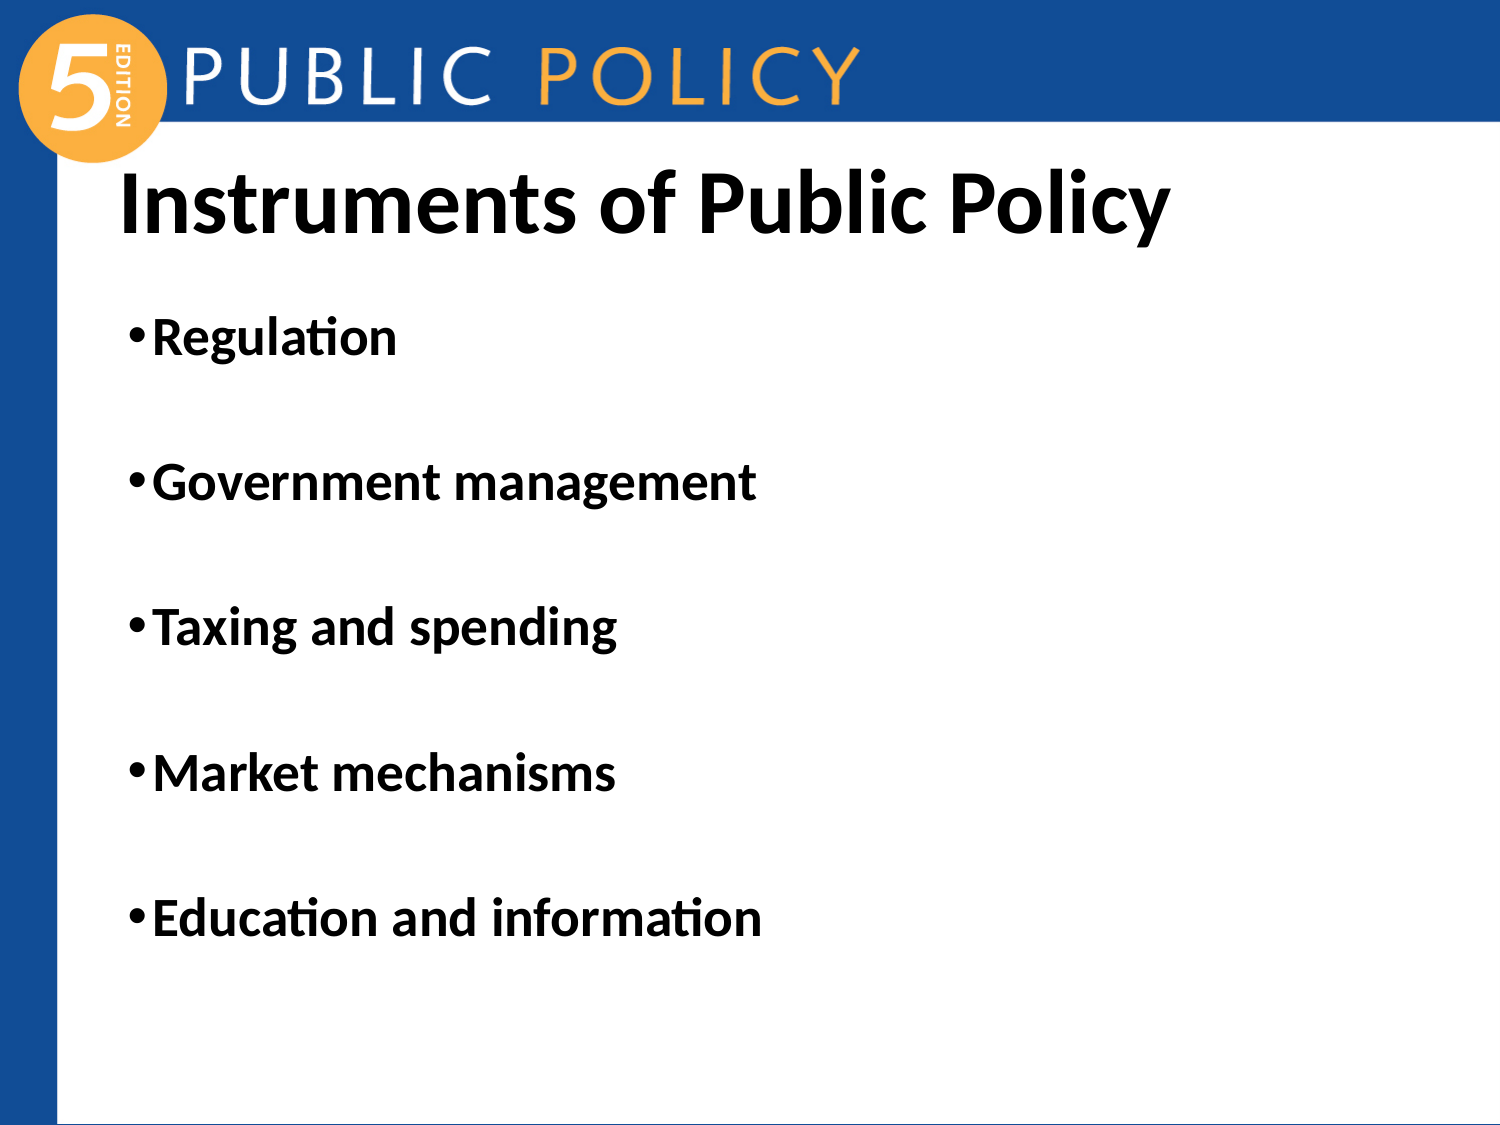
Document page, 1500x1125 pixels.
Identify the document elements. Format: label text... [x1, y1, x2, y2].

picture [0, 0, 1500, 1125]
title Instruments of Public Policy [103, 95, 1400, 313]
list Regulation Government management Taxing and spending Market mechanisms Education and information [112, 299, 1413, 963]
